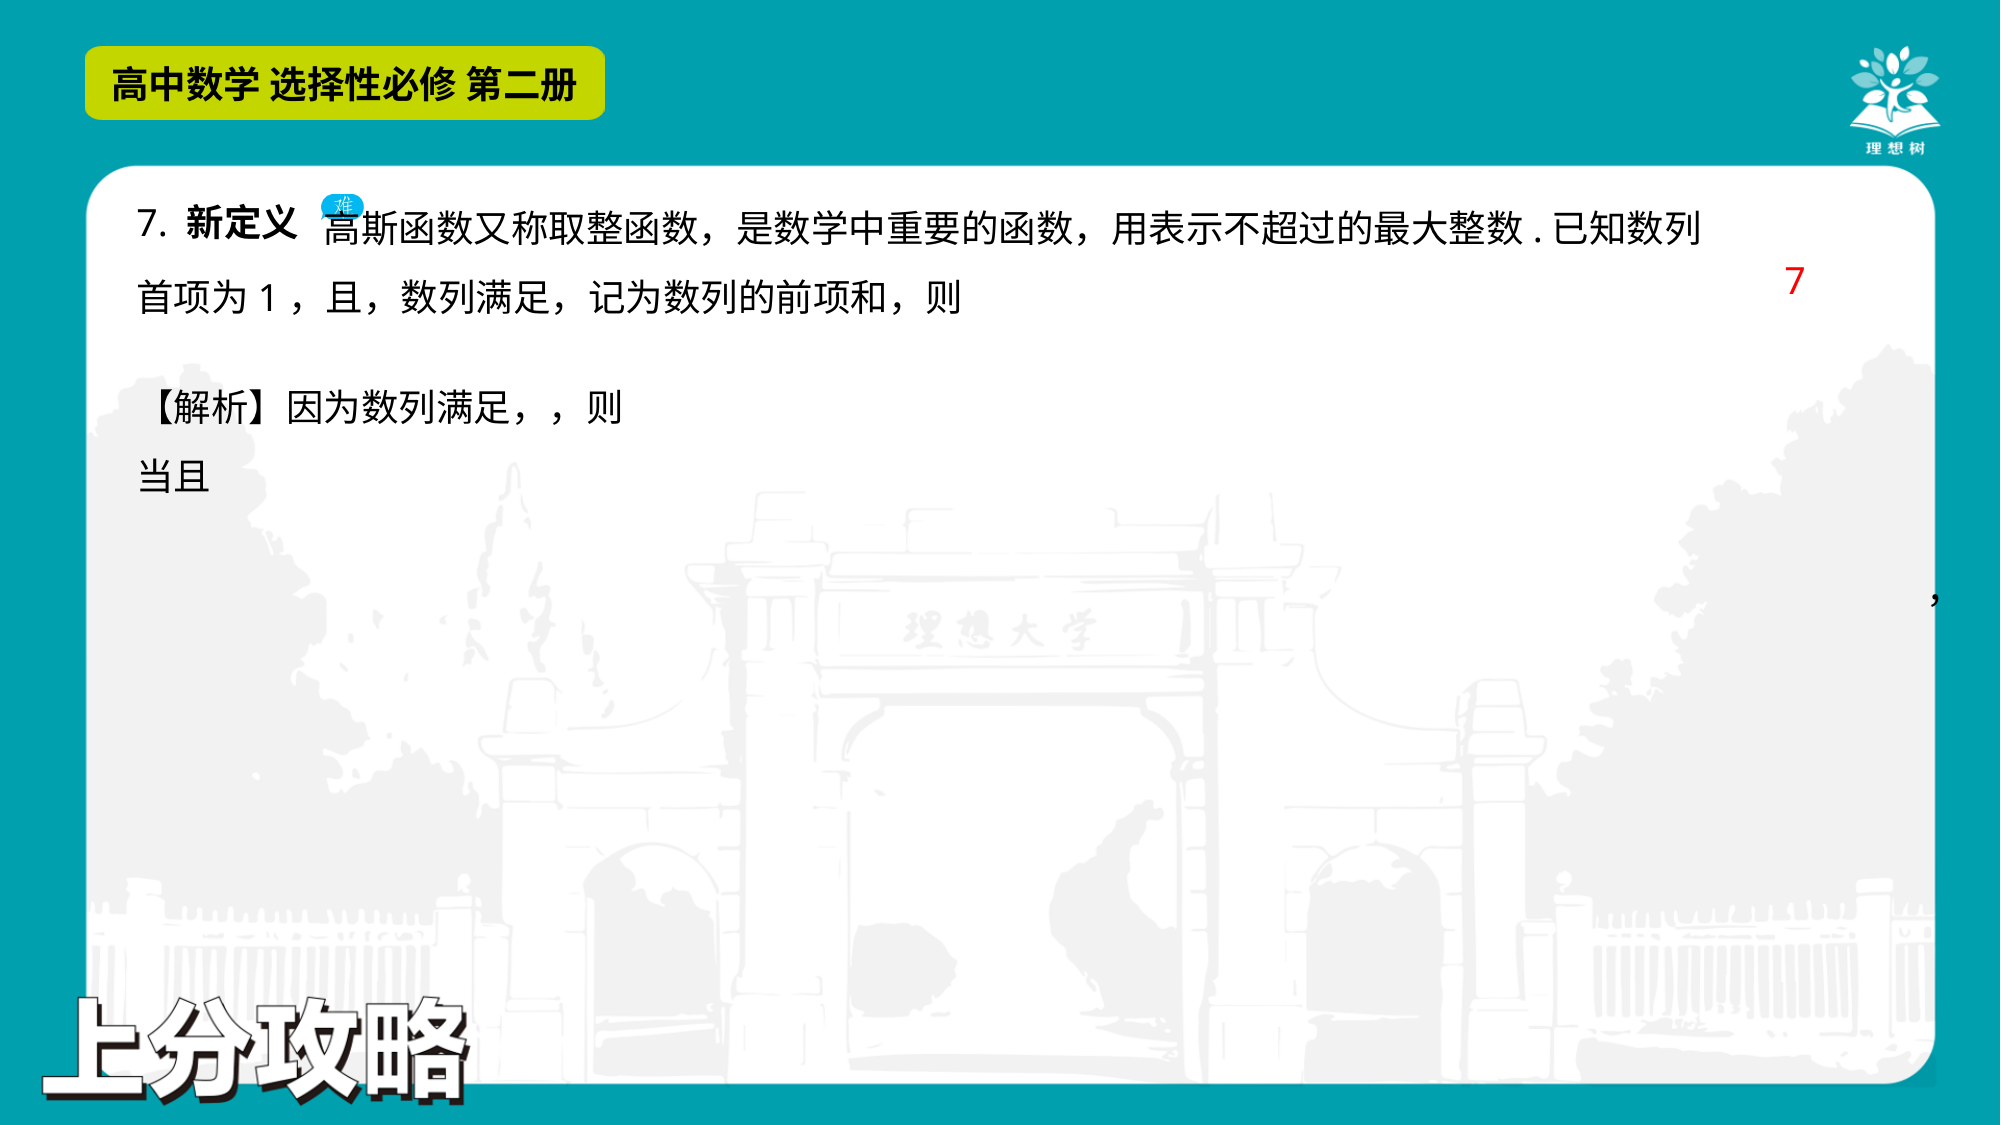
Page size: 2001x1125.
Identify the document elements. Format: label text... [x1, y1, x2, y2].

picture [0, 0, 2000, 1125]
text_box 7 [1770, 256, 1820, 301]
text_box 7. 新定义 [136, 177, 1865, 237]
